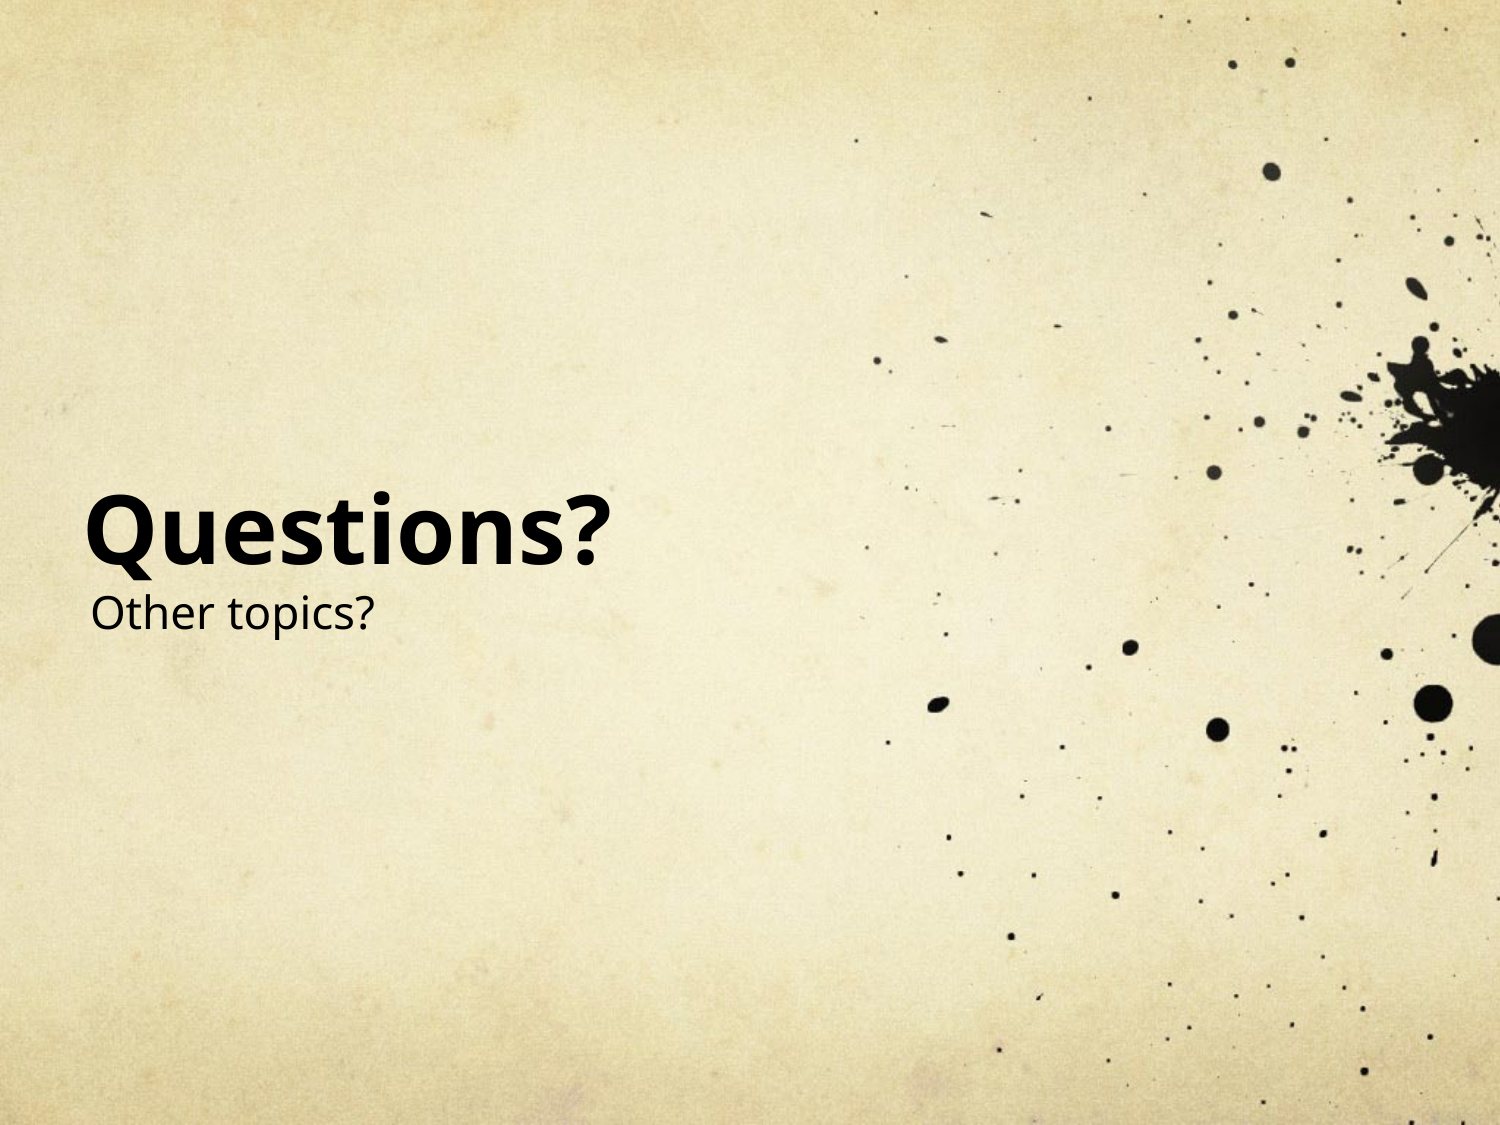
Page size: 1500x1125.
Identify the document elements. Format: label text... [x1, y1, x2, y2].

title Questions? [75, 360, 1350, 583]
list Other topics? [75, 583, 1350, 746]
picture [0, 0, 1500, 1125]
